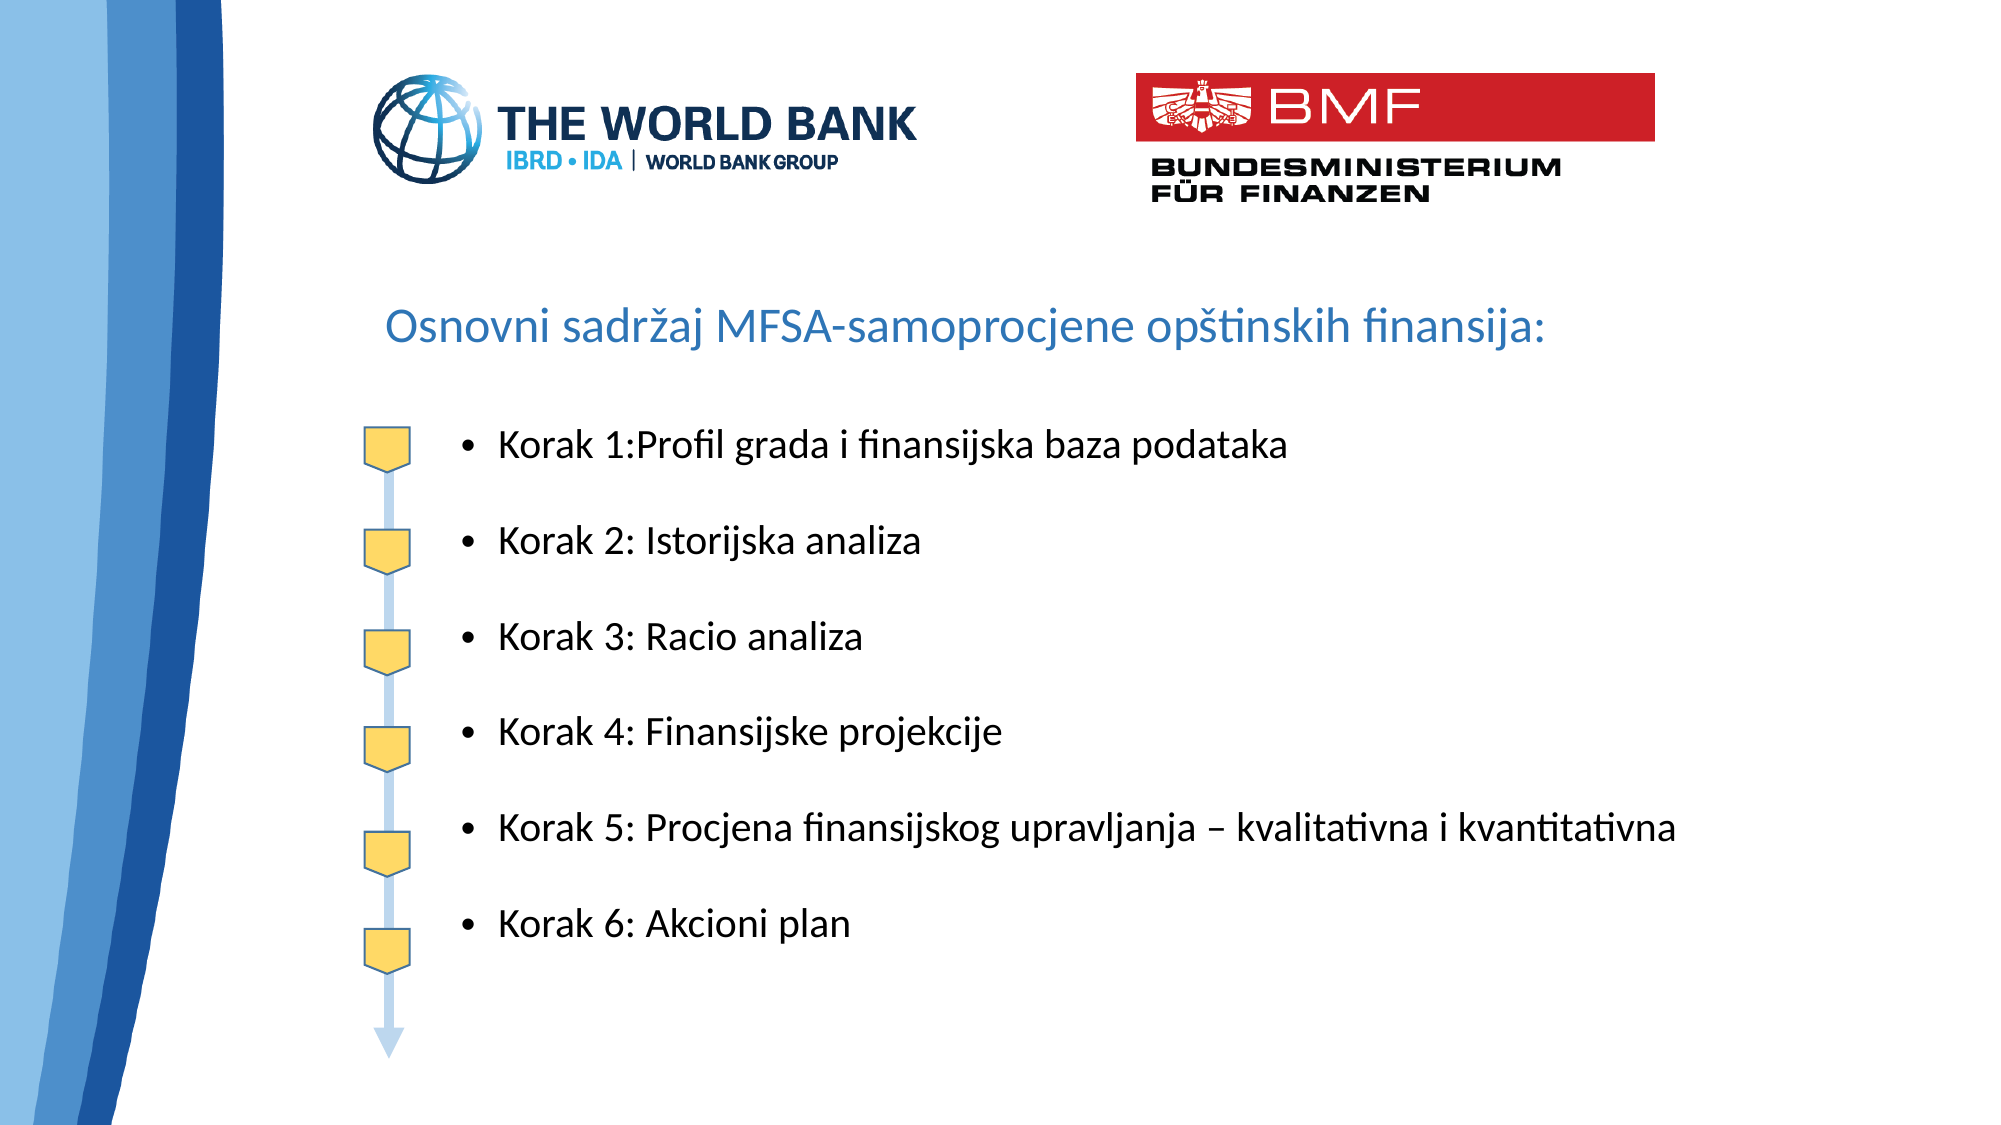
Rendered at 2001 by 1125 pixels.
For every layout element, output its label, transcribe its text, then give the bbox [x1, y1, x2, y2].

text_box [363, 927, 388, 975]
text_box [363, 629, 388, 677]
text_box [363, 426, 411, 474]
picture [1136, 73, 1655, 202]
text_box [363, 830, 388, 878]
text_box [389, 927, 411, 975]
text_box [389, 528, 411, 575]
list Osnovni sadržaj MFSA-samoprocjene opštinskih finansija: Korak 1:Profil grada i finansijska baza podataka Korak 2: Istorijska analiza Korak 3: Racio analiza Korak 4: Finansijske projekcije Korak 5: Procjena finansijskog upravljanja – kvalitativna i kvantitativna Korak 6: Akcioni plan [370, 299, 1863, 1014]
picture [370, 73, 917, 185]
text_box [389, 830, 411, 878]
text_box [363, 528, 388, 576]
text_box [389, 726, 411, 773]
text_box [363, 726, 388, 774]
picture [0, 0, 224, 1125]
text_box [389, 629, 411, 676]
